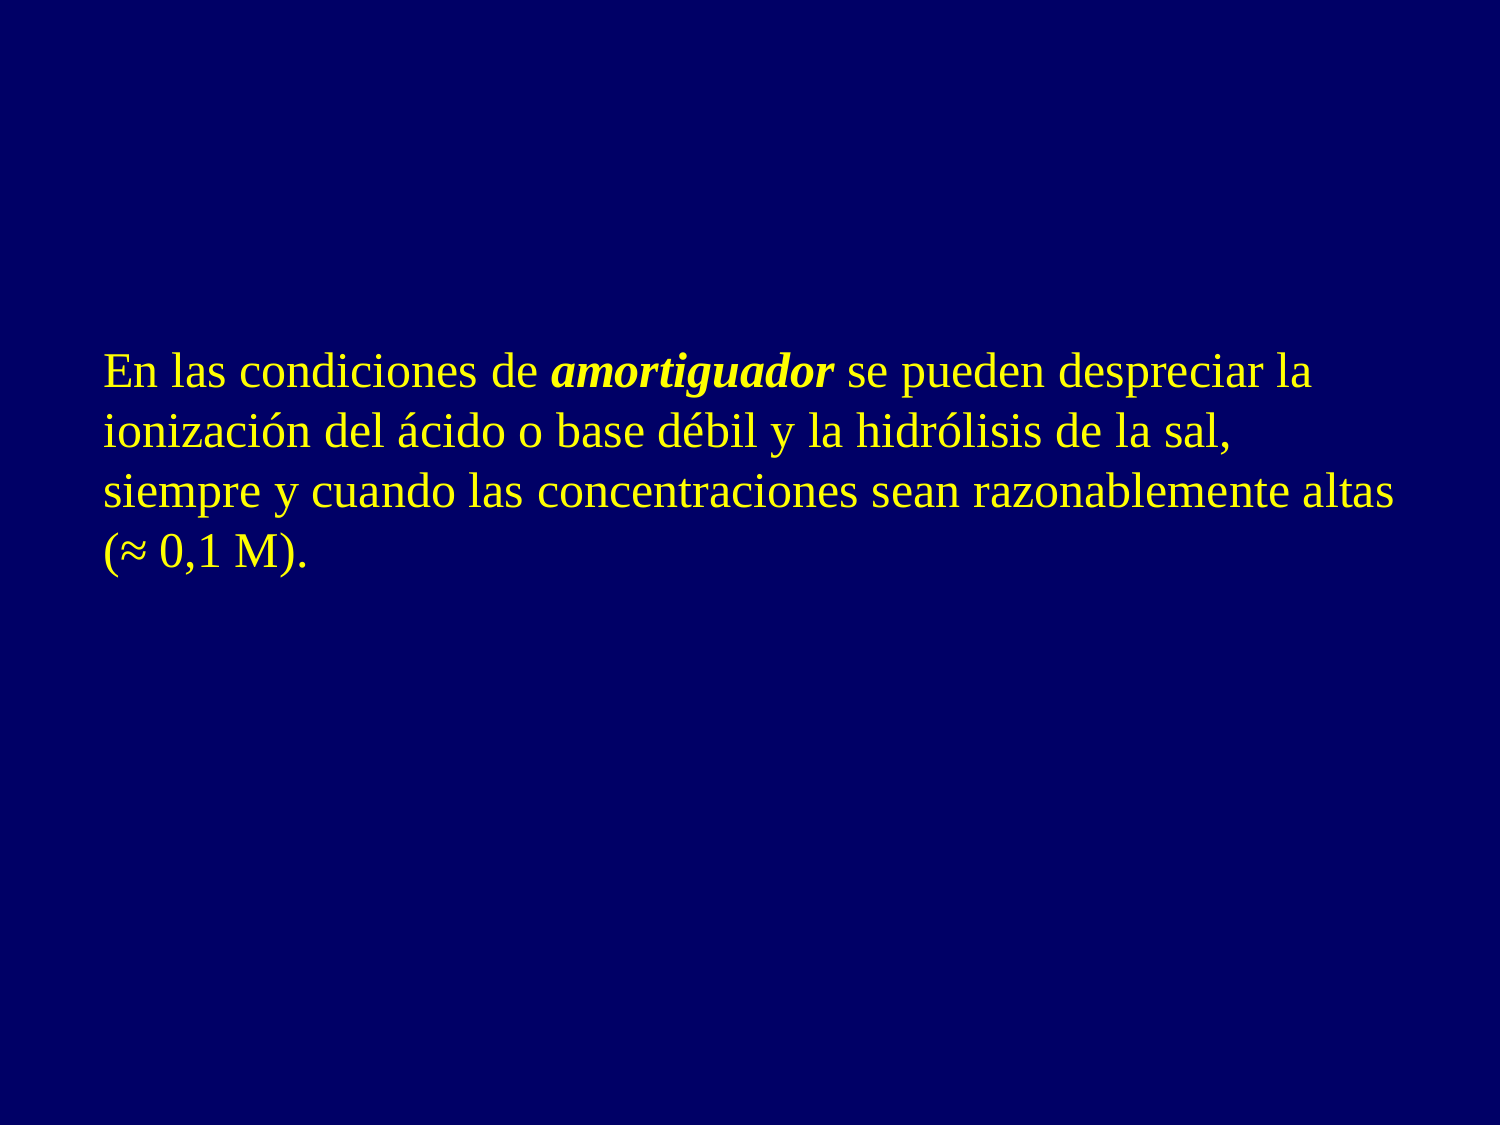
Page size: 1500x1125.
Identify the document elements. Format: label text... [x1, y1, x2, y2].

text_box En las condiciones de amortiguador se pueden despreciar la ionización del ácido o base débil y la hidrólisis de la sal, siempre y cuando las concentraciones sean razonablemente altas (≈ 0,1 M). [88, 330, 1412, 671]
